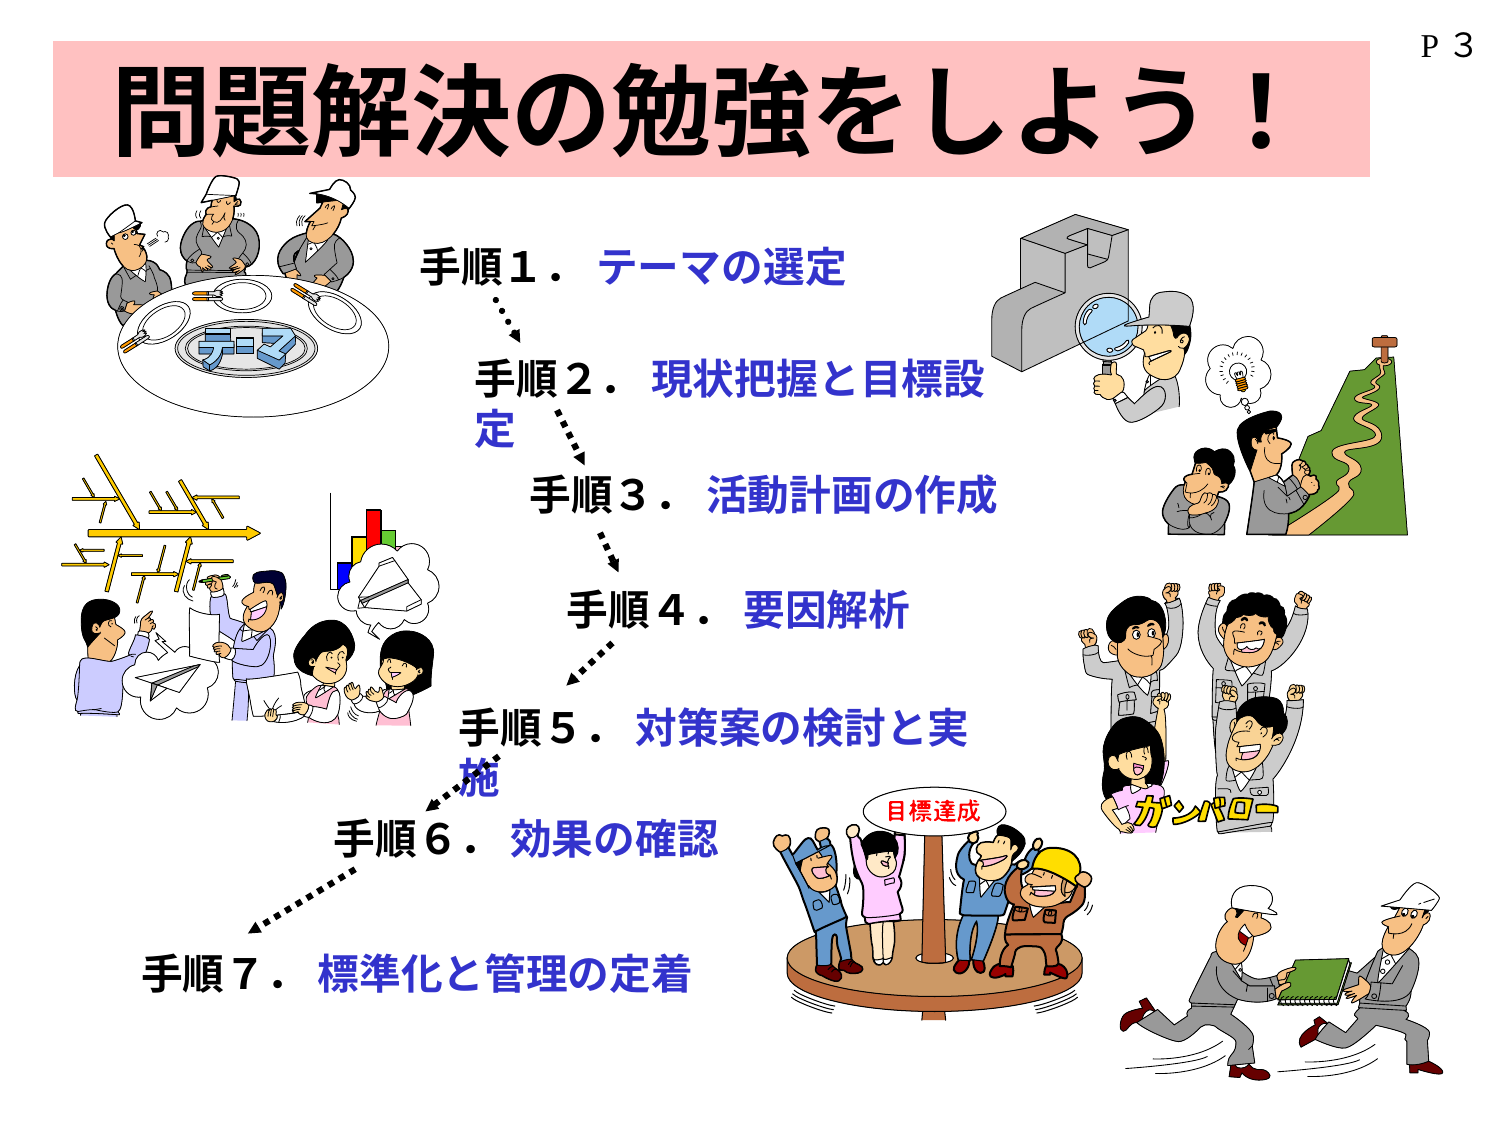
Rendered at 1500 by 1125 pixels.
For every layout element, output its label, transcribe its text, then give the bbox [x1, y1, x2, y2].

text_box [444, 581, 1314, 837]
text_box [60, 452, 1006, 729]
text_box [125, 868, 1444, 1082]
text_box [318, 755, 1095, 867]
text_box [514, 334, 1409, 537]
text_box 問題解決の勉強をしよう！ [53, 41, 1369, 177]
text_box P３ [1405, 16, 1500, 71]
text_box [101, 172, 864, 418]
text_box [459, 213, 1200, 426]
